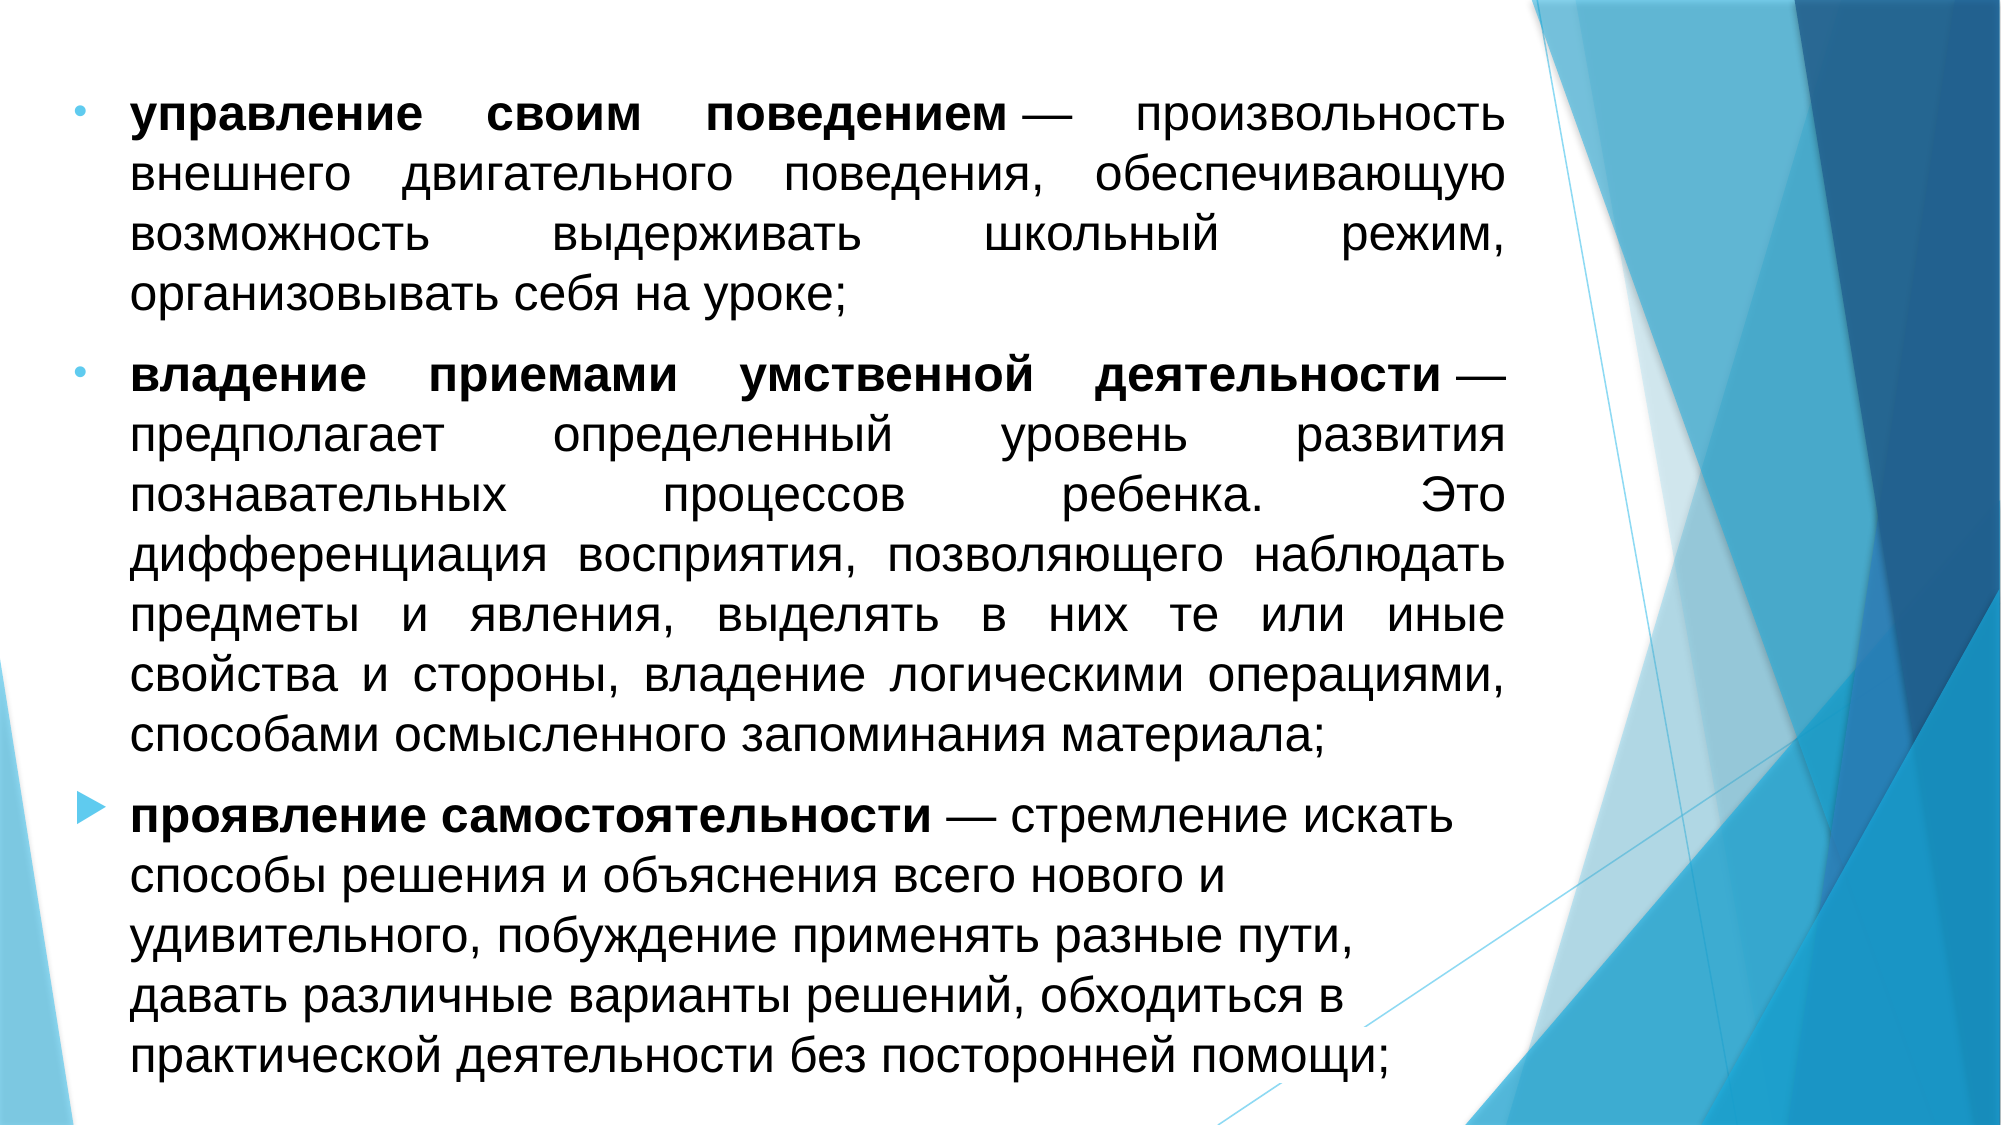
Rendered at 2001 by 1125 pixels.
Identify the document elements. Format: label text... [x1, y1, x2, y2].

list управление своим поведением — произвольность внешнего двигательного поведения, обеспечивающую возможность выдерживать школьный режим, организовывать себя на уроке; владение приемами умственной деятельности — предполагает определенный уровень развития познавательных процессов ребенка. Это дифференциация восприятия, позволяющего наблюдать предметы и явления, выделять в них те или иные свойства и стороны, владение логическими операциями, способами осмысленного запоминания материала; проявление самостоятельности — стремление искать способы решения и объяснения всего нового и удивительного, побуждение применять разные пути, давать различные варианты решений, обходиться в практической деятельности без посторонней помощи; [58, 73, 1522, 1090]
